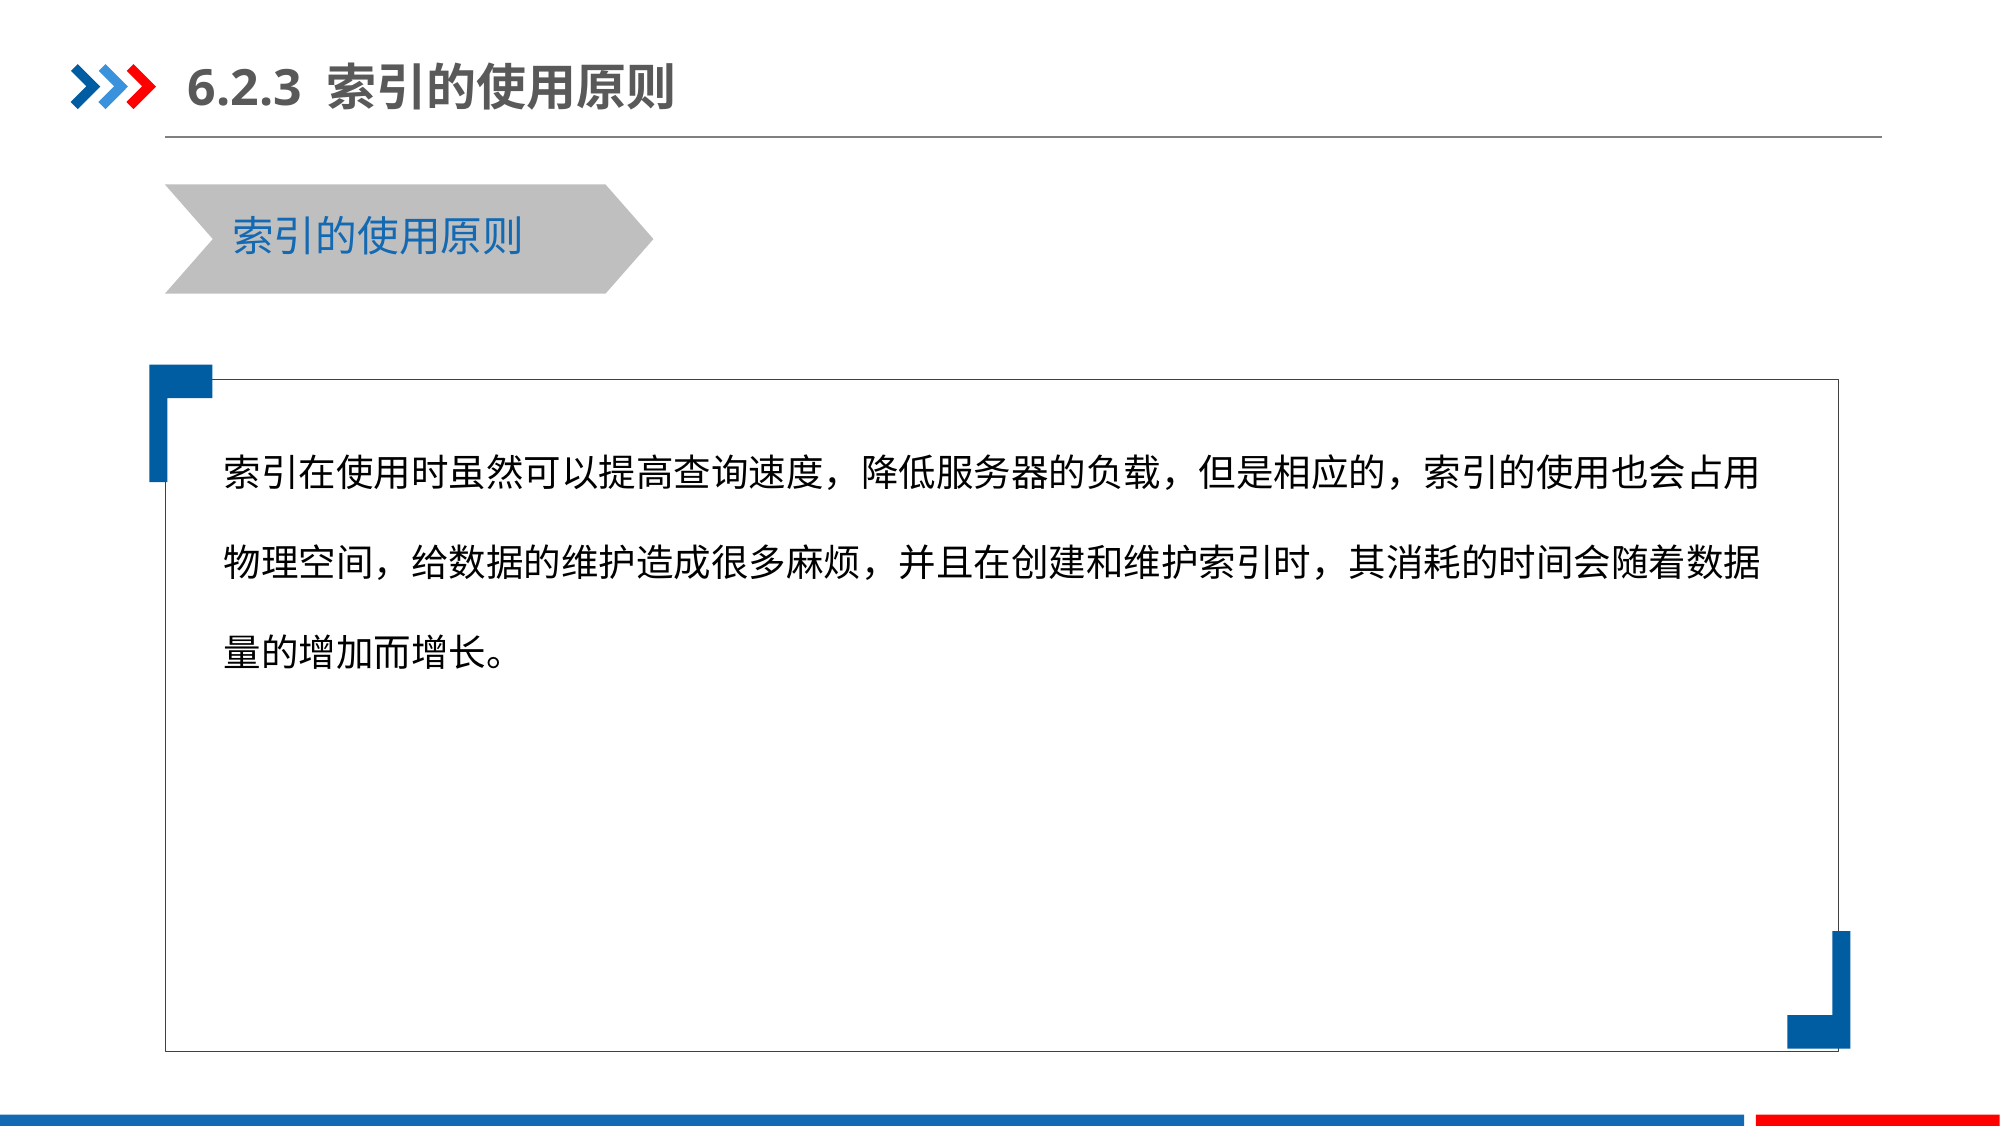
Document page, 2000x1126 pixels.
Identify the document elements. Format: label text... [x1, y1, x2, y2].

text_box [164, 184, 654, 294]
text_box 6.2.3 索引的使用原则 [187, 43, 827, 127]
text_box 索引的使用原则 [217, 202, 539, 317]
text_box [163, 378, 1841, 1053]
text_box [1785, 929, 1852, 1051]
text_box [147, 363, 215, 484]
